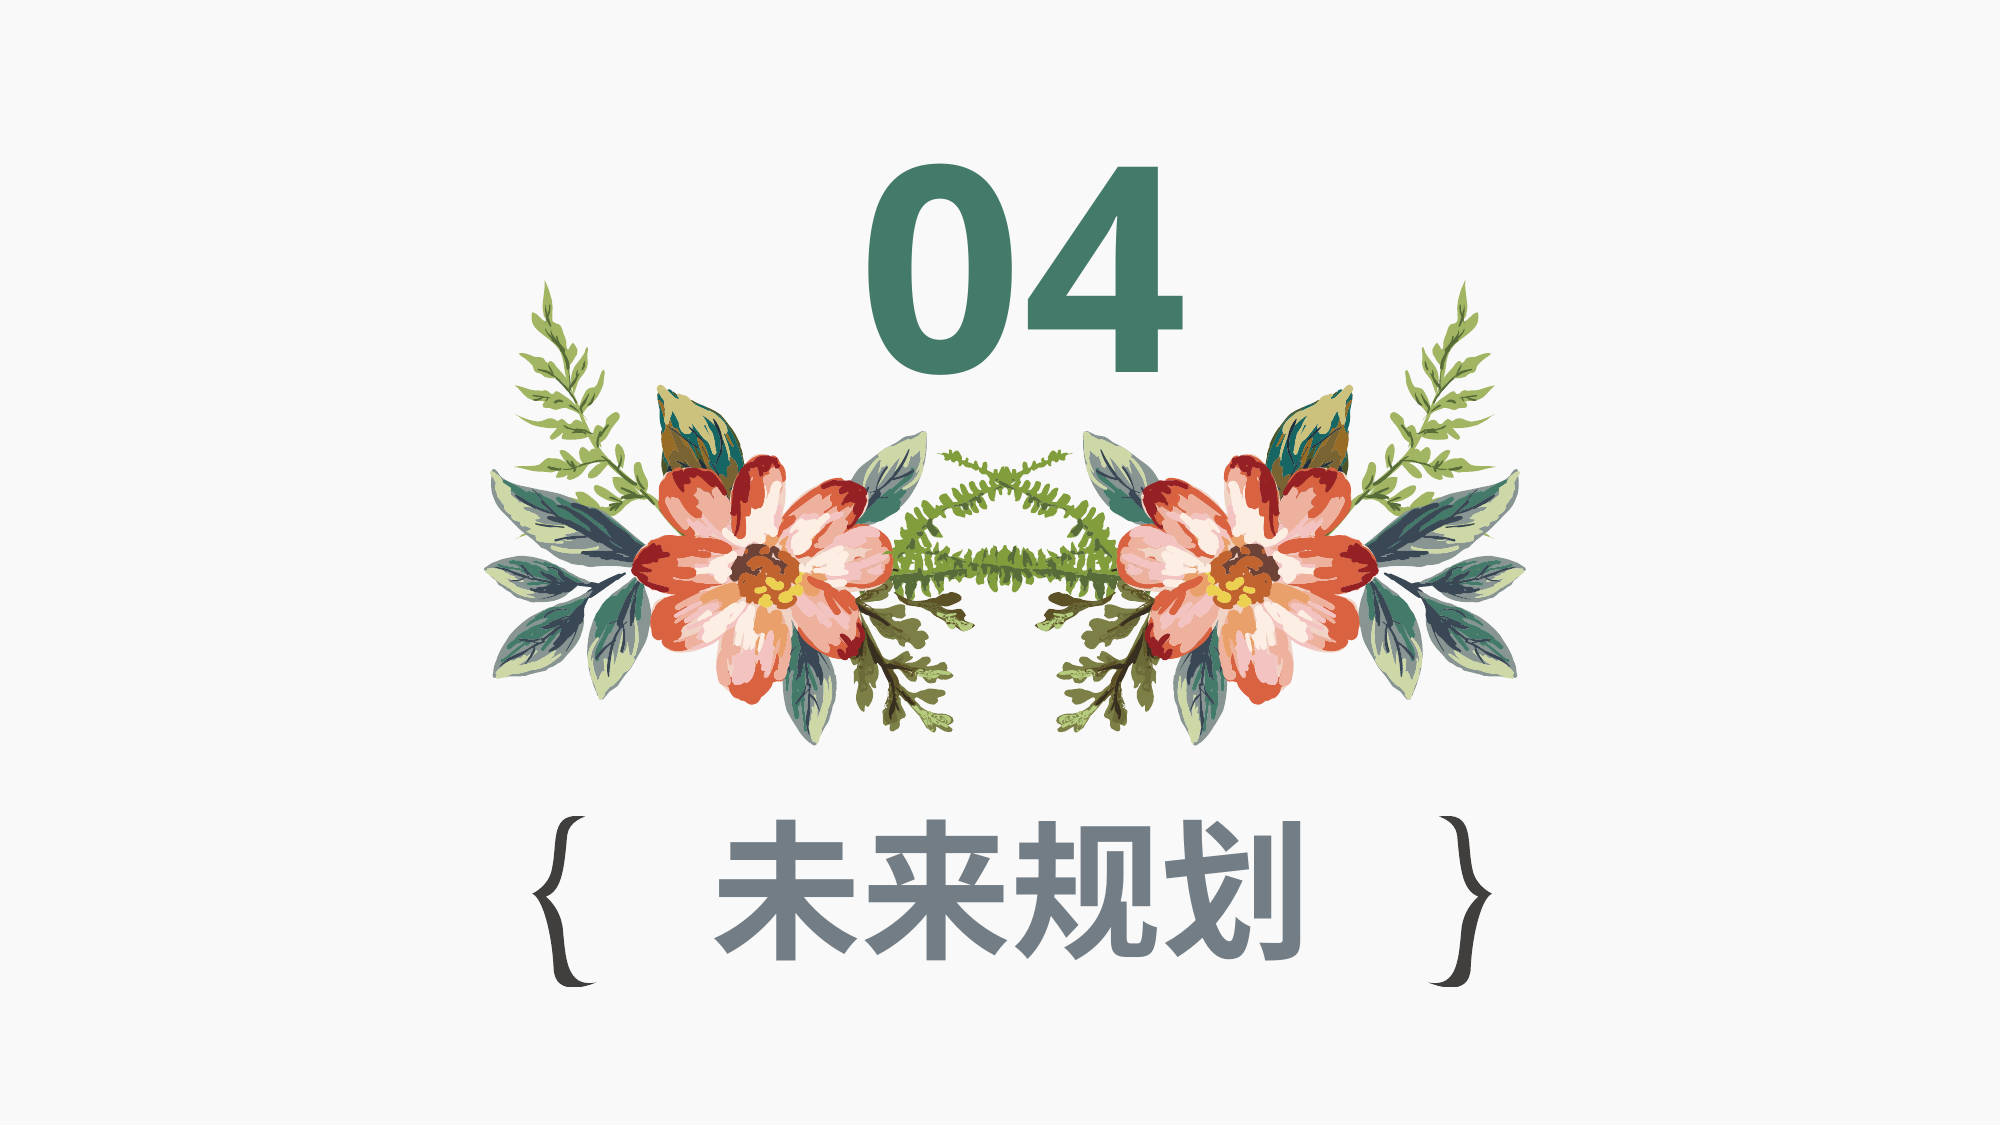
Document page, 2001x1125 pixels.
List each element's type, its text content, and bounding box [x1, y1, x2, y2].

picture [472, 219, 1537, 987]
text_box 04 [843, 77, 1203, 219]
text_box 未来规划 [697, 846, 1327, 985]
